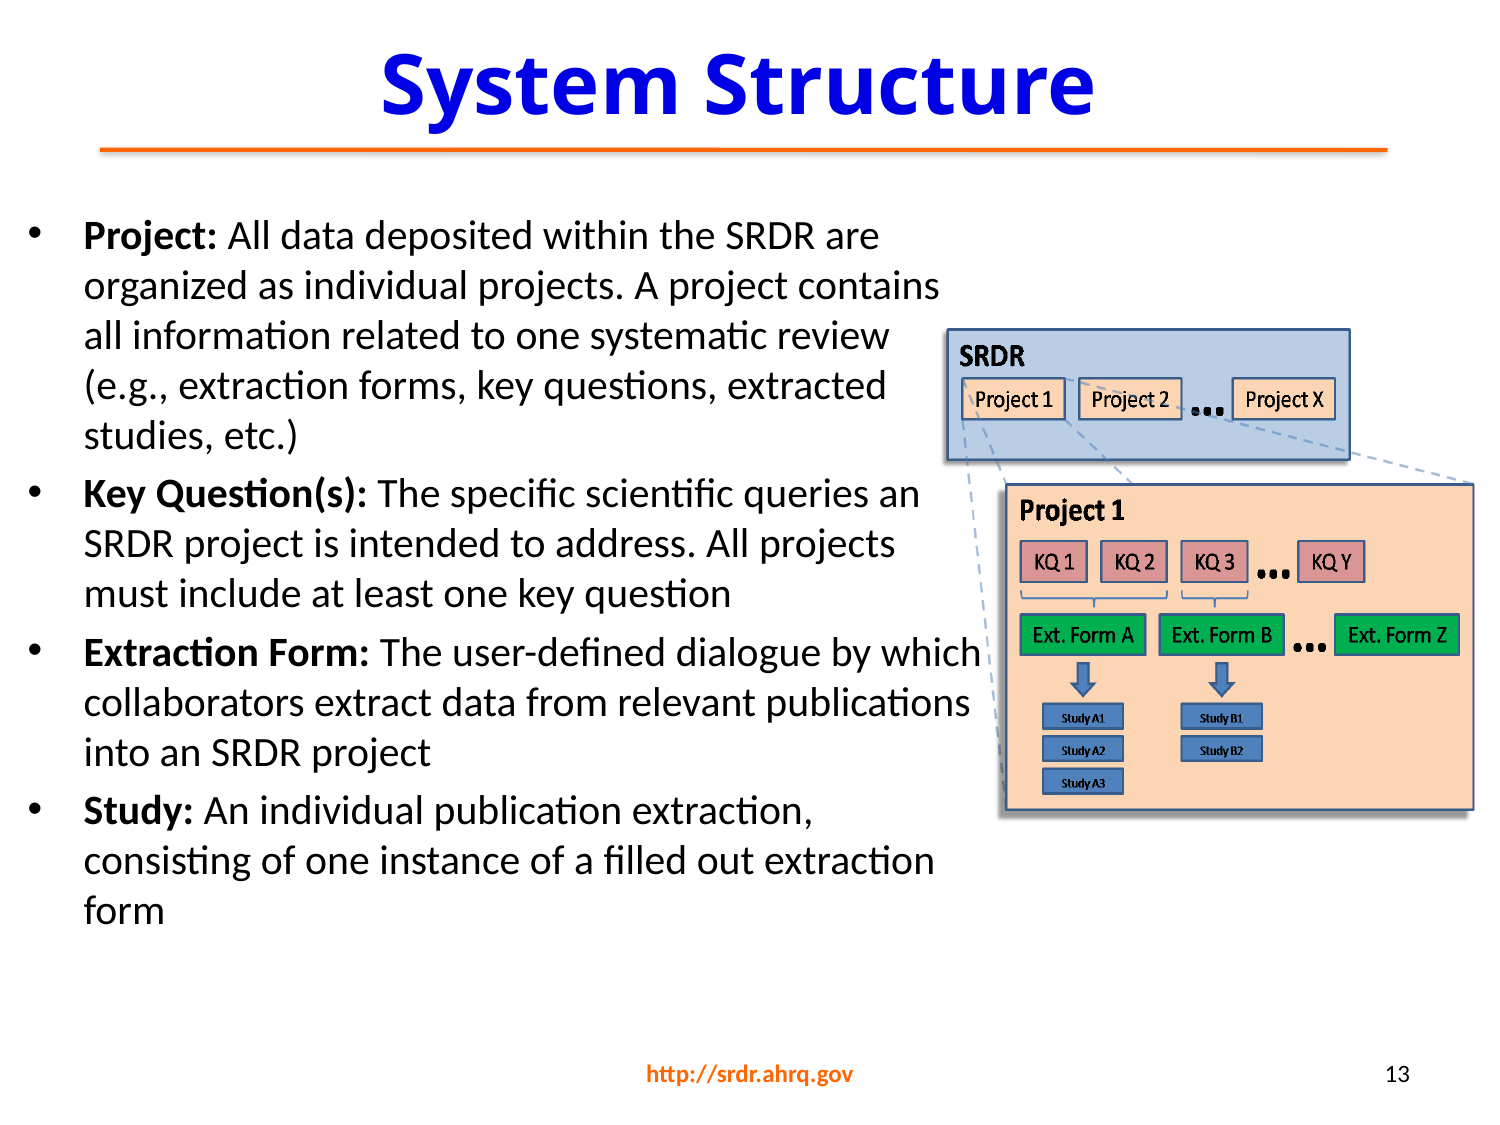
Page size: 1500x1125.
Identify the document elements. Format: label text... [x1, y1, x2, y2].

text_box http://srdr.ahrq.gov [512, 1042, 988, 1103]
picture [937, 324, 1476, 826]
list Project: All data deposited within the SRDR are organized as individual projects. A project contains all information related to one systematic review (e.g., extraction forms, key questions, extracted studies, etc.) Key Question(s): The specific scientific queries an SRDR project is intended to address. All projects must include at least one key question Extraction Form: The user-defined dialogue by which collaborators extract data from relevant publications into an SRDR project Study: An individual publication extraction, consisting of one instance of a filled out extraction form [12, 200, 1000, 988]
slide_number 13 [1074, 1042, 1425, 1103]
title System Structure [75, 0, 1425, 175]
